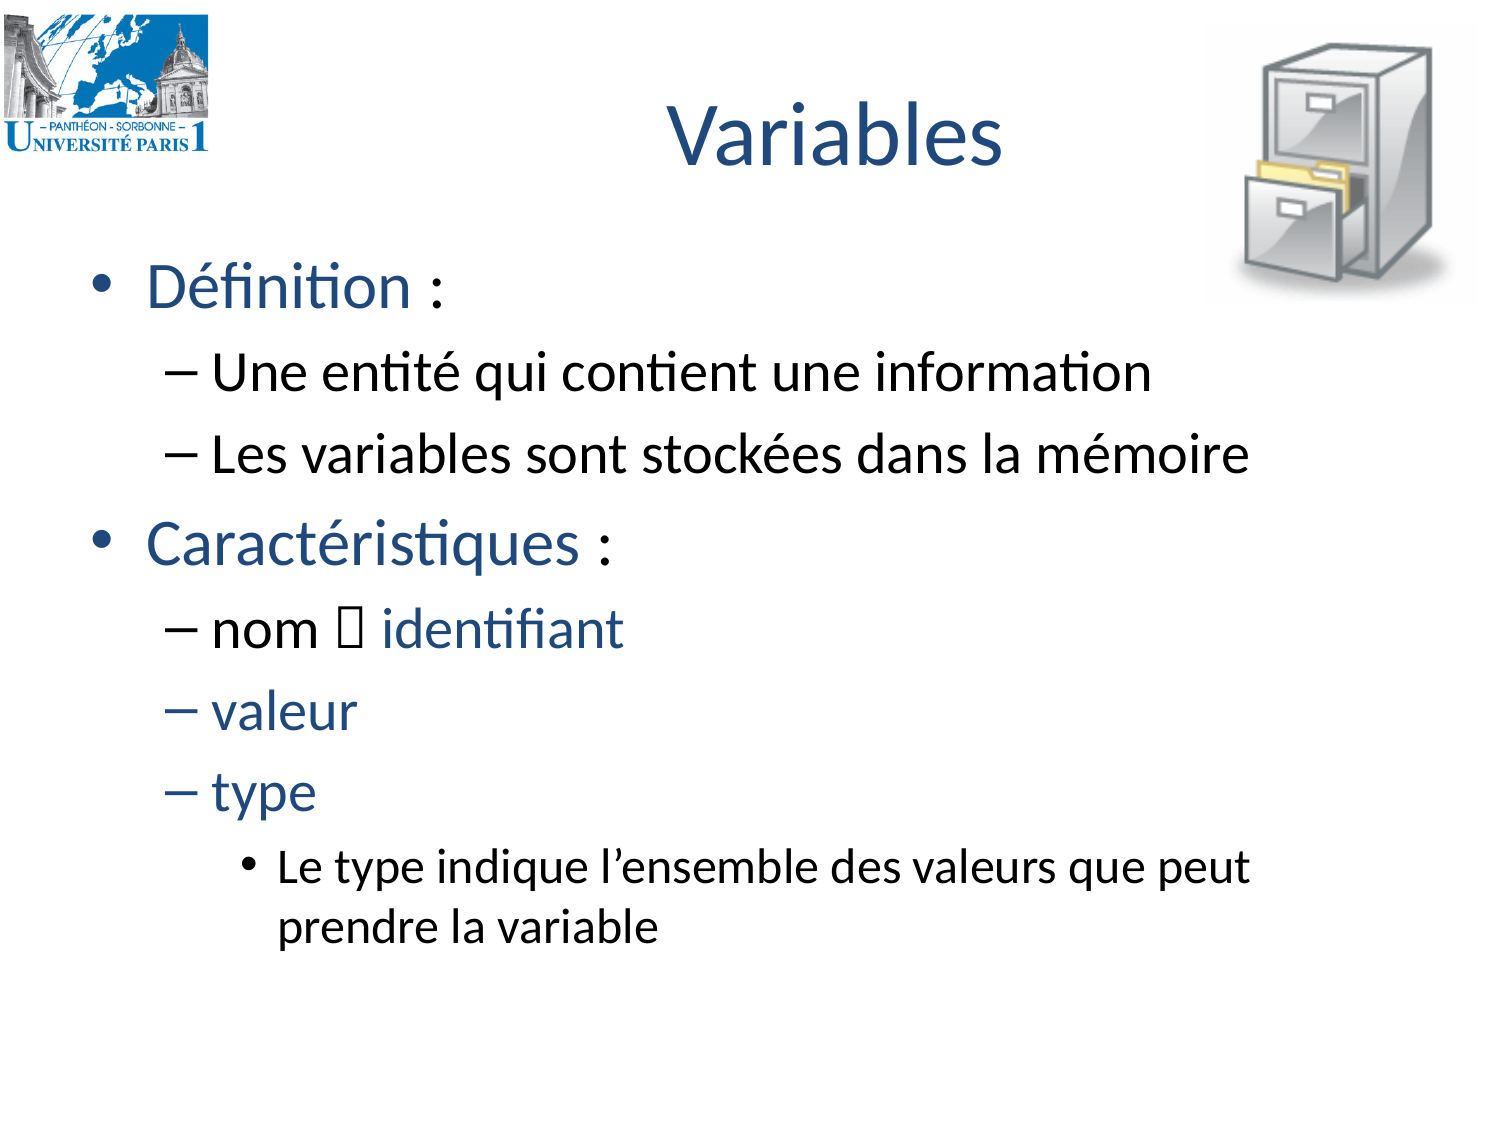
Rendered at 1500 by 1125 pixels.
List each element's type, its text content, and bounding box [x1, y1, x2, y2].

title Variables [234, 34, 1201, 223]
picture [0, 11, 211, 153]
list Définition : Une entité qui contient une information Les variables sont stockées dans la mémoire Caractéristiques : nom  identifiant valeur type Le type indique l’ensemble des valeurs que peut prendre la variable [74, 234, 1426, 1067]
picture [1206, 23, 1477, 305]
